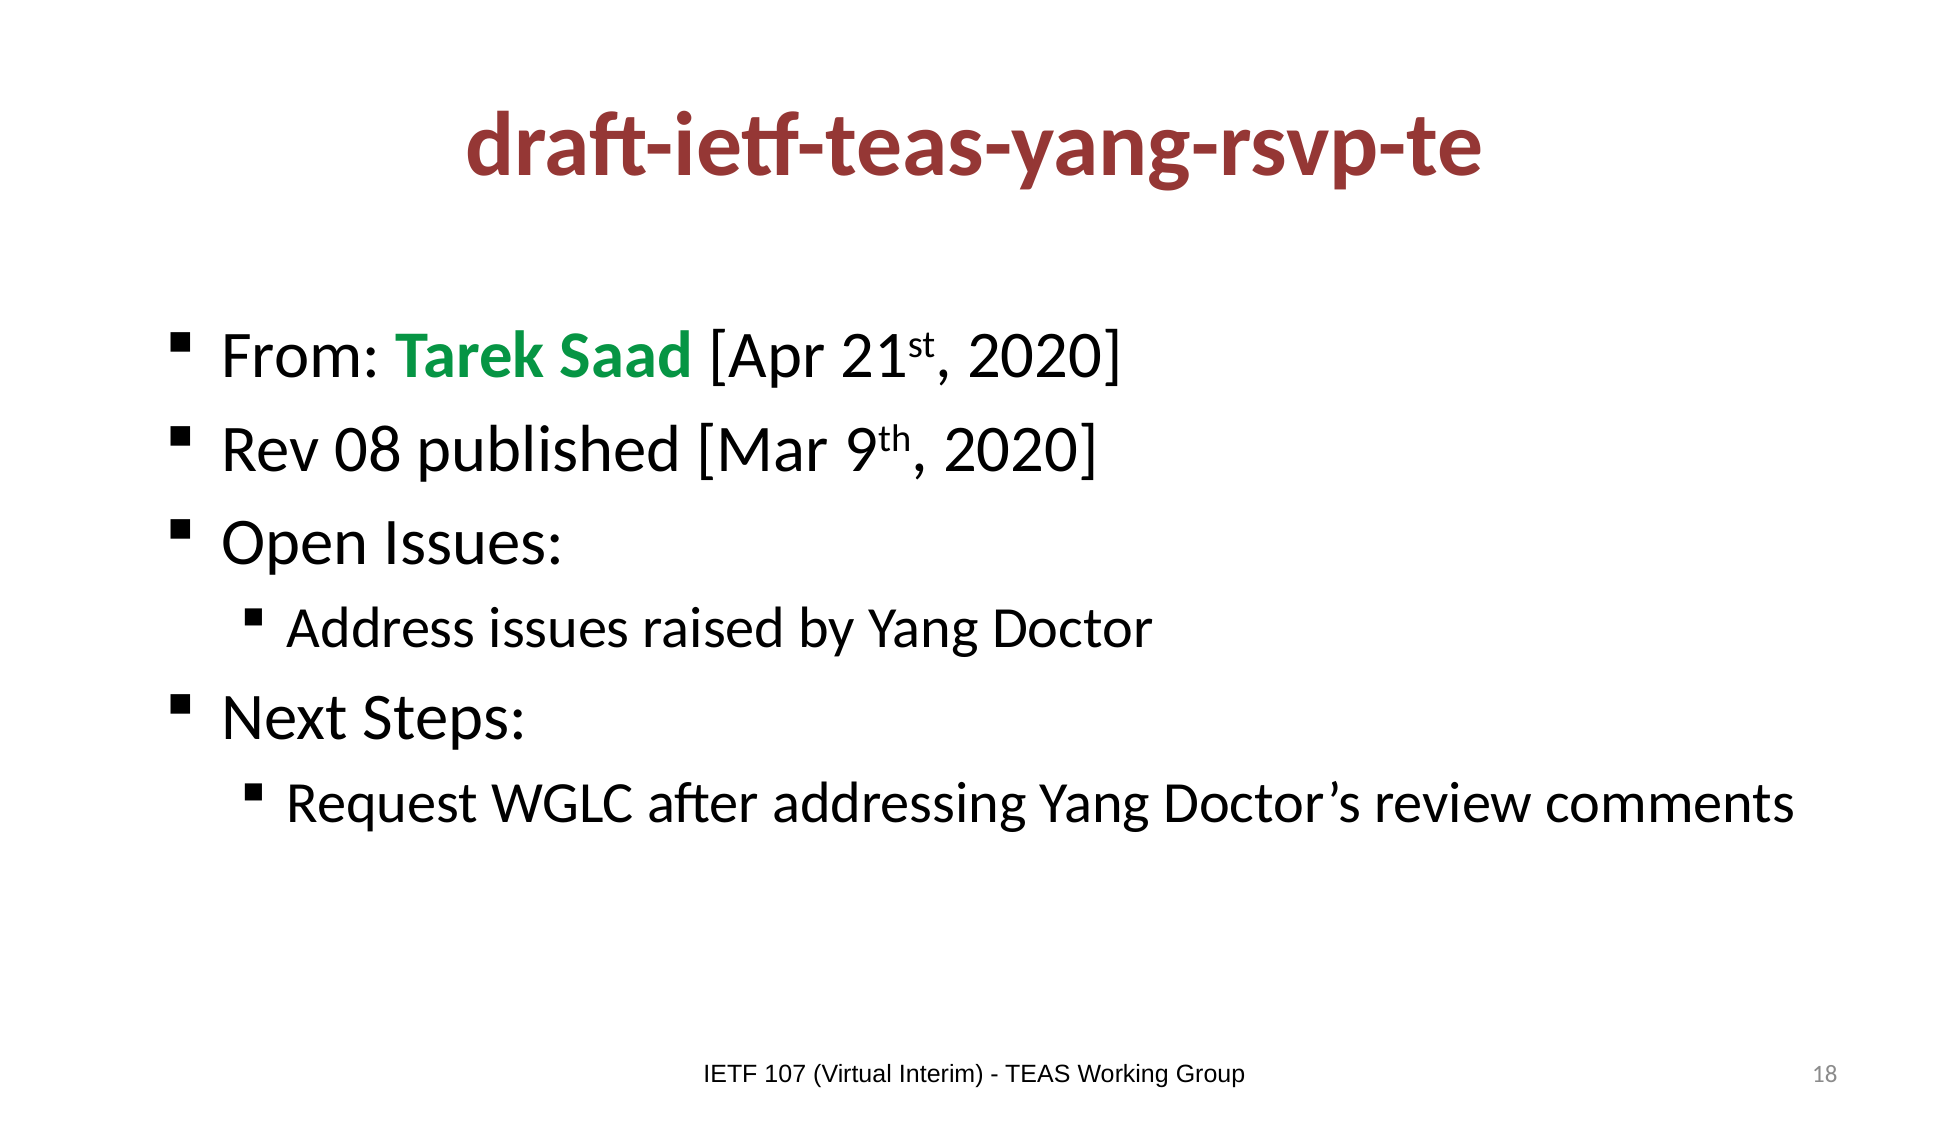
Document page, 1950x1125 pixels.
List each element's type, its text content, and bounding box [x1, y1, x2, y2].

text_box From: Tarek Saad [Apr 21st, 2020] Rev 08 published [Mar 9th, 2020] Open Issues: Address issues raised by Yang Doctor Next Steps: Request WGLC after addressing Yang Doctor’s review comments [149, 303, 1905, 1046]
footer IETF 107 (Virtual Interim) - TEAS Working Group [666, 1046, 1284, 1103]
slide_number 18 [1397, 1046, 1853, 1103]
title draft-ietf-teas-yang-rsvp-te [97, 45, 1853, 233]
